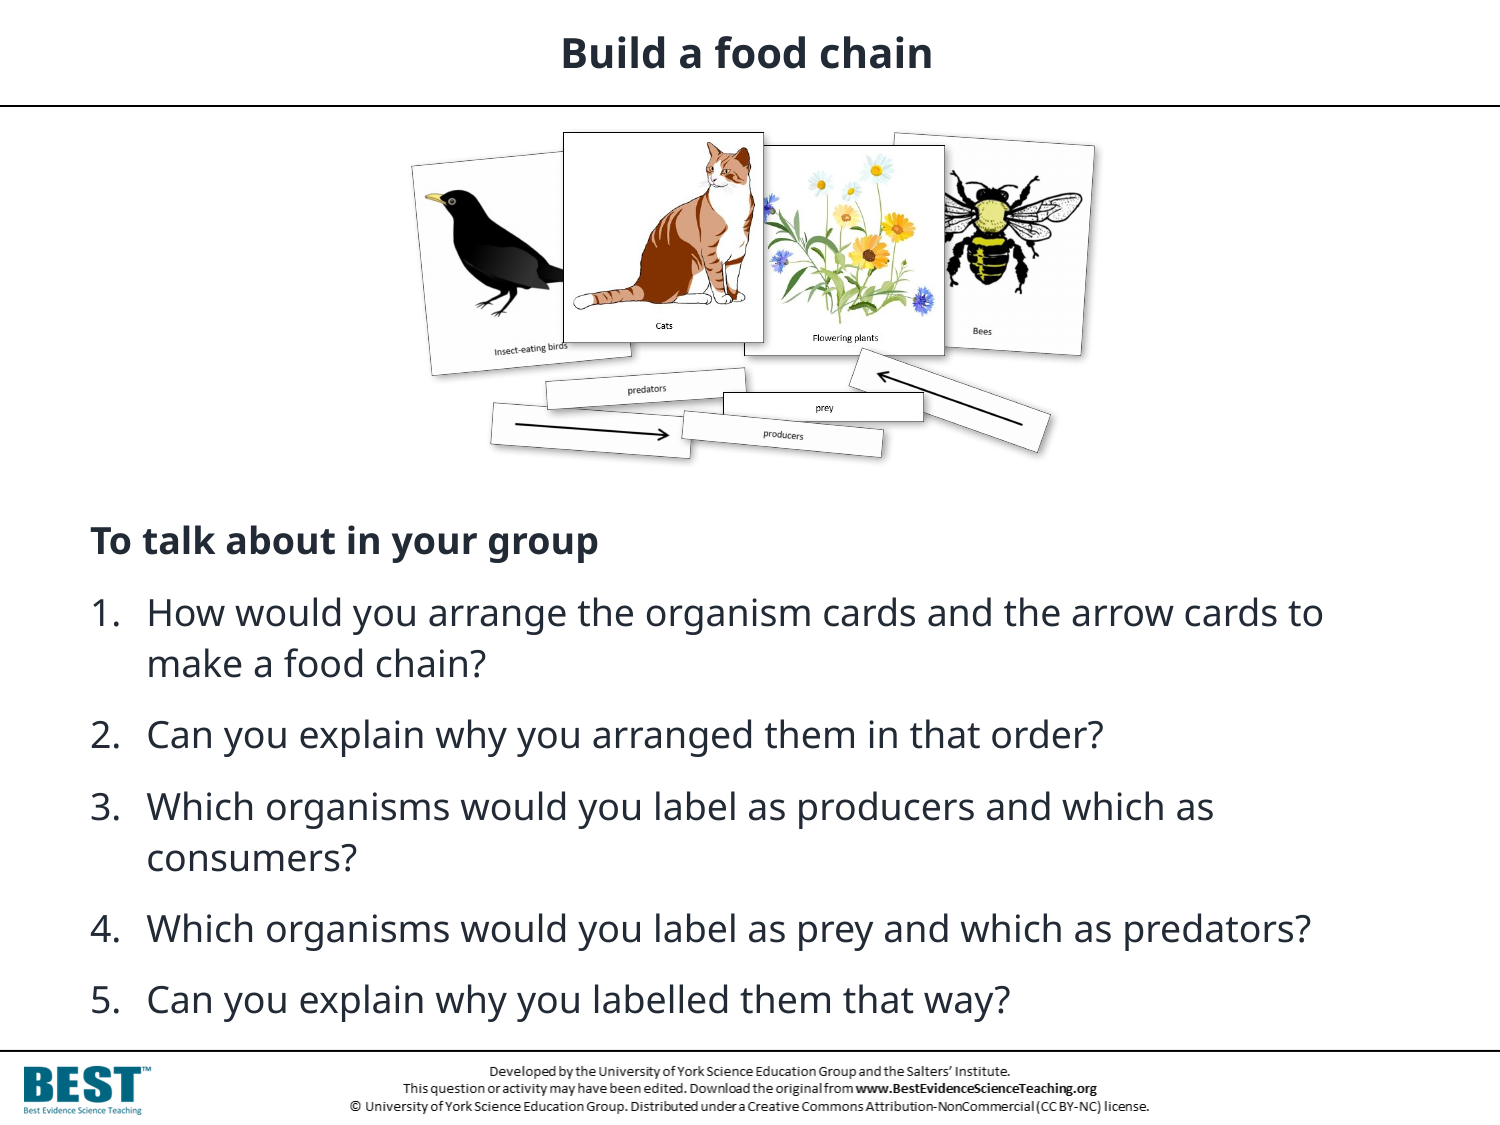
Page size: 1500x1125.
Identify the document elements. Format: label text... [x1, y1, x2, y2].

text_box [421, 132, 1088, 452]
text_box Build a food chain [23, 4, 1471, 99]
picture [0, 105, 1500, 1125]
